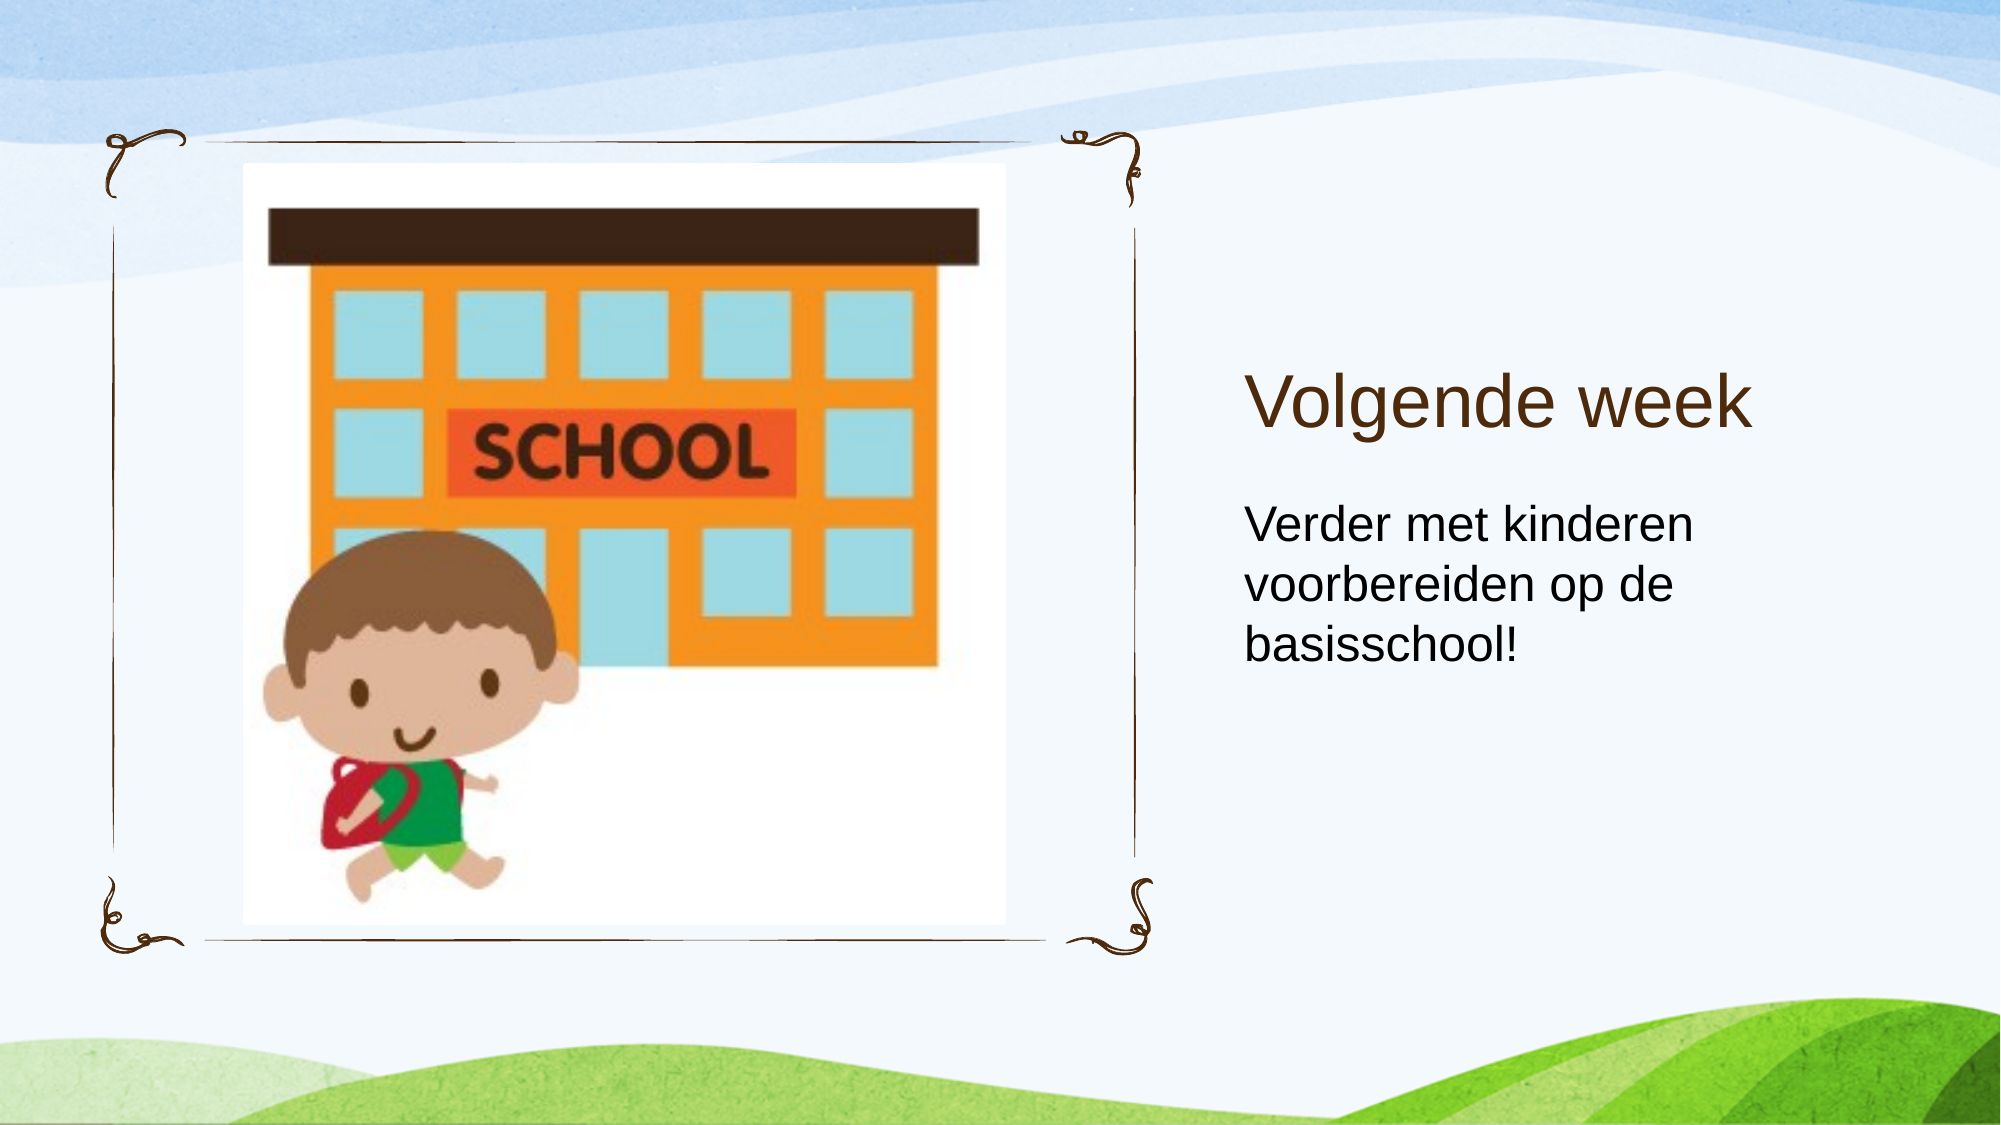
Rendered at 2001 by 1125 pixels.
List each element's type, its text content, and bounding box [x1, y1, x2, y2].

picture [0, 0, 2001, 1125]
title Volgende week [1229, 218, 1860, 452]
list Verder met kinderen voorbereiden op de basisschool! [1229, 484, 1860, 939]
